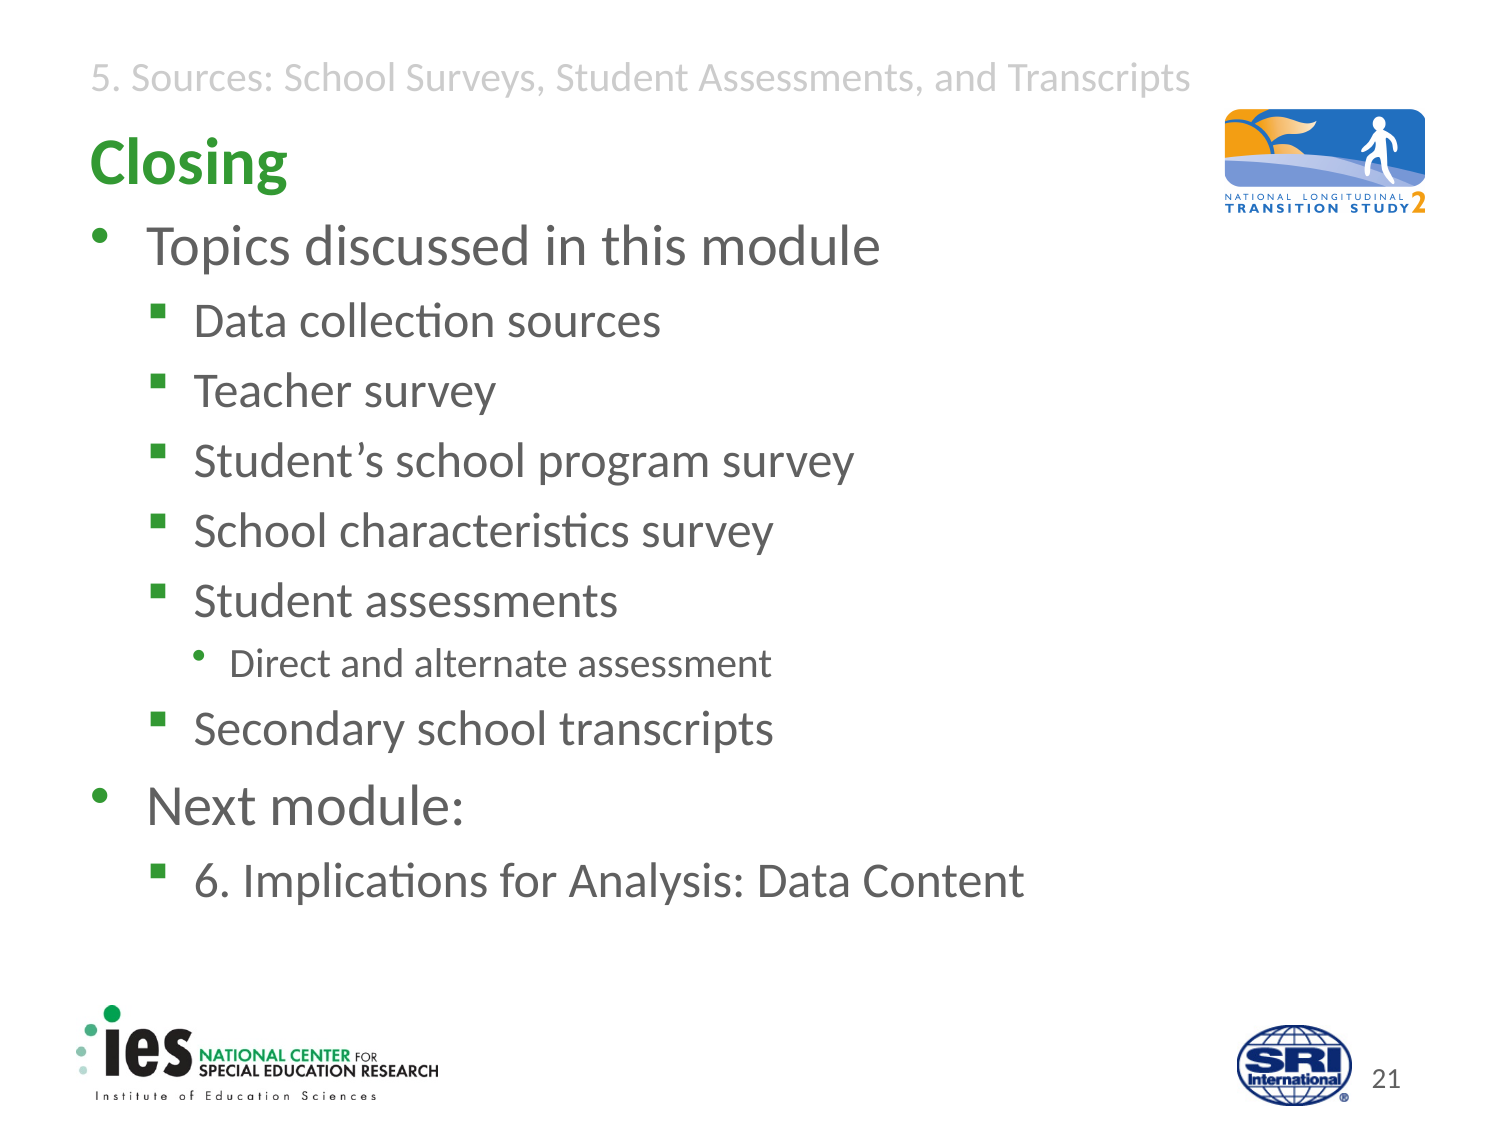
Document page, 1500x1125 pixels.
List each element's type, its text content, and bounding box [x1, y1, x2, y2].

picture [1237, 1025, 1352, 1106]
list Topics discussed in this module Data collection sources Teacher survey Student’s school program survey School characteristics survey Student assessments Direct and alternate assessment Secondary school transcripts Next module: 6. Implications for Analysis: Data Content [74, 199, 1426, 943]
slide_number 20 [1312, 1051, 1417, 1125]
picture [76, 1005, 438, 1100]
title Closing [74, 90, 1426, 199]
